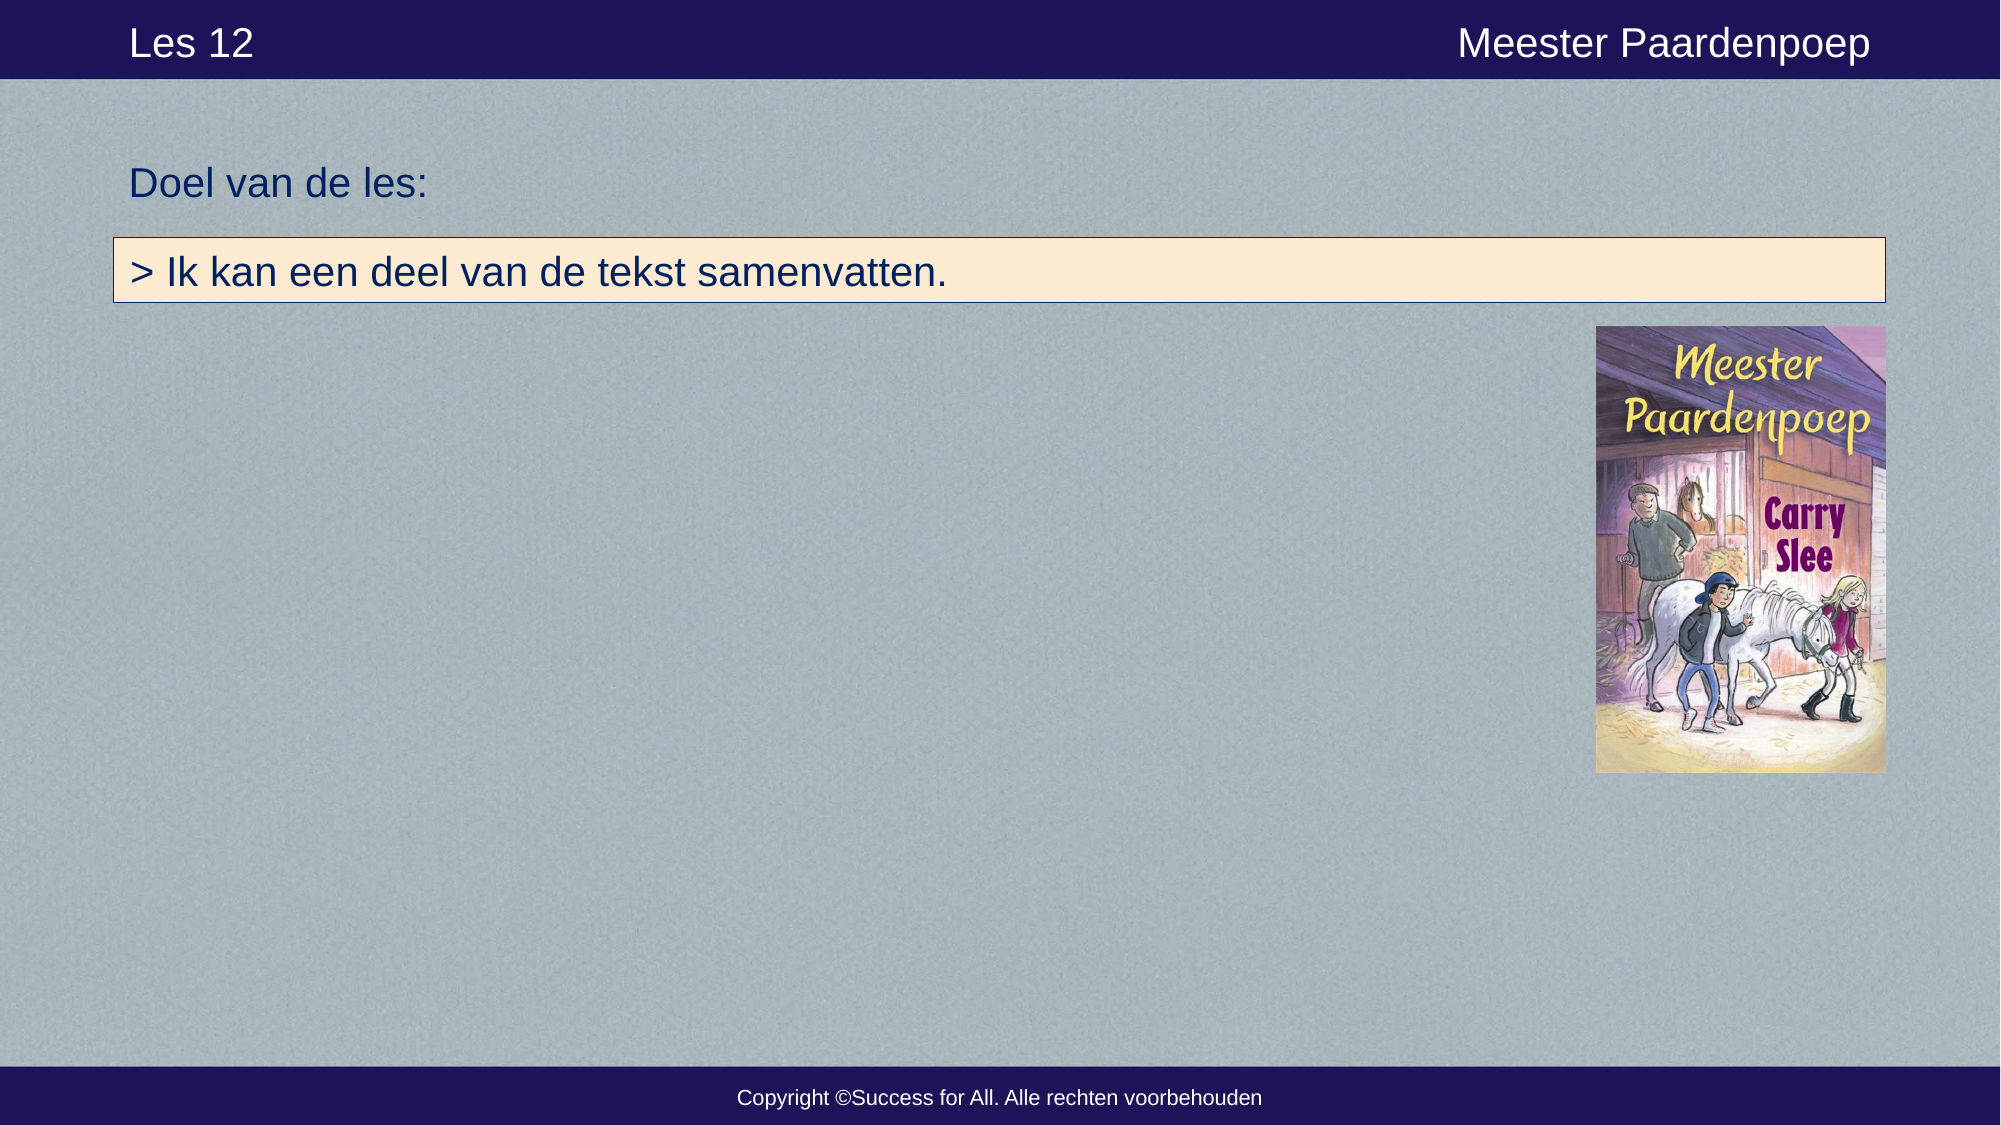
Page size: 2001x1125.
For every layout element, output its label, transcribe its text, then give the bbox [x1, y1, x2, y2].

text_box Les 12 [114, 8, 354, 73]
text_box Doel van de les: [113, 148, 1635, 214]
text_box > Ik kan een deel van de tekst samenvatten. [113, 237, 1886, 303]
text_box Meester Paardenpoep [999, 8, 1886, 73]
text_box Copyright ©Success for All. Alle rechten voorbehouden [0, 1076, 2000, 1125]
picture [0, 0, 2001, 1125]
